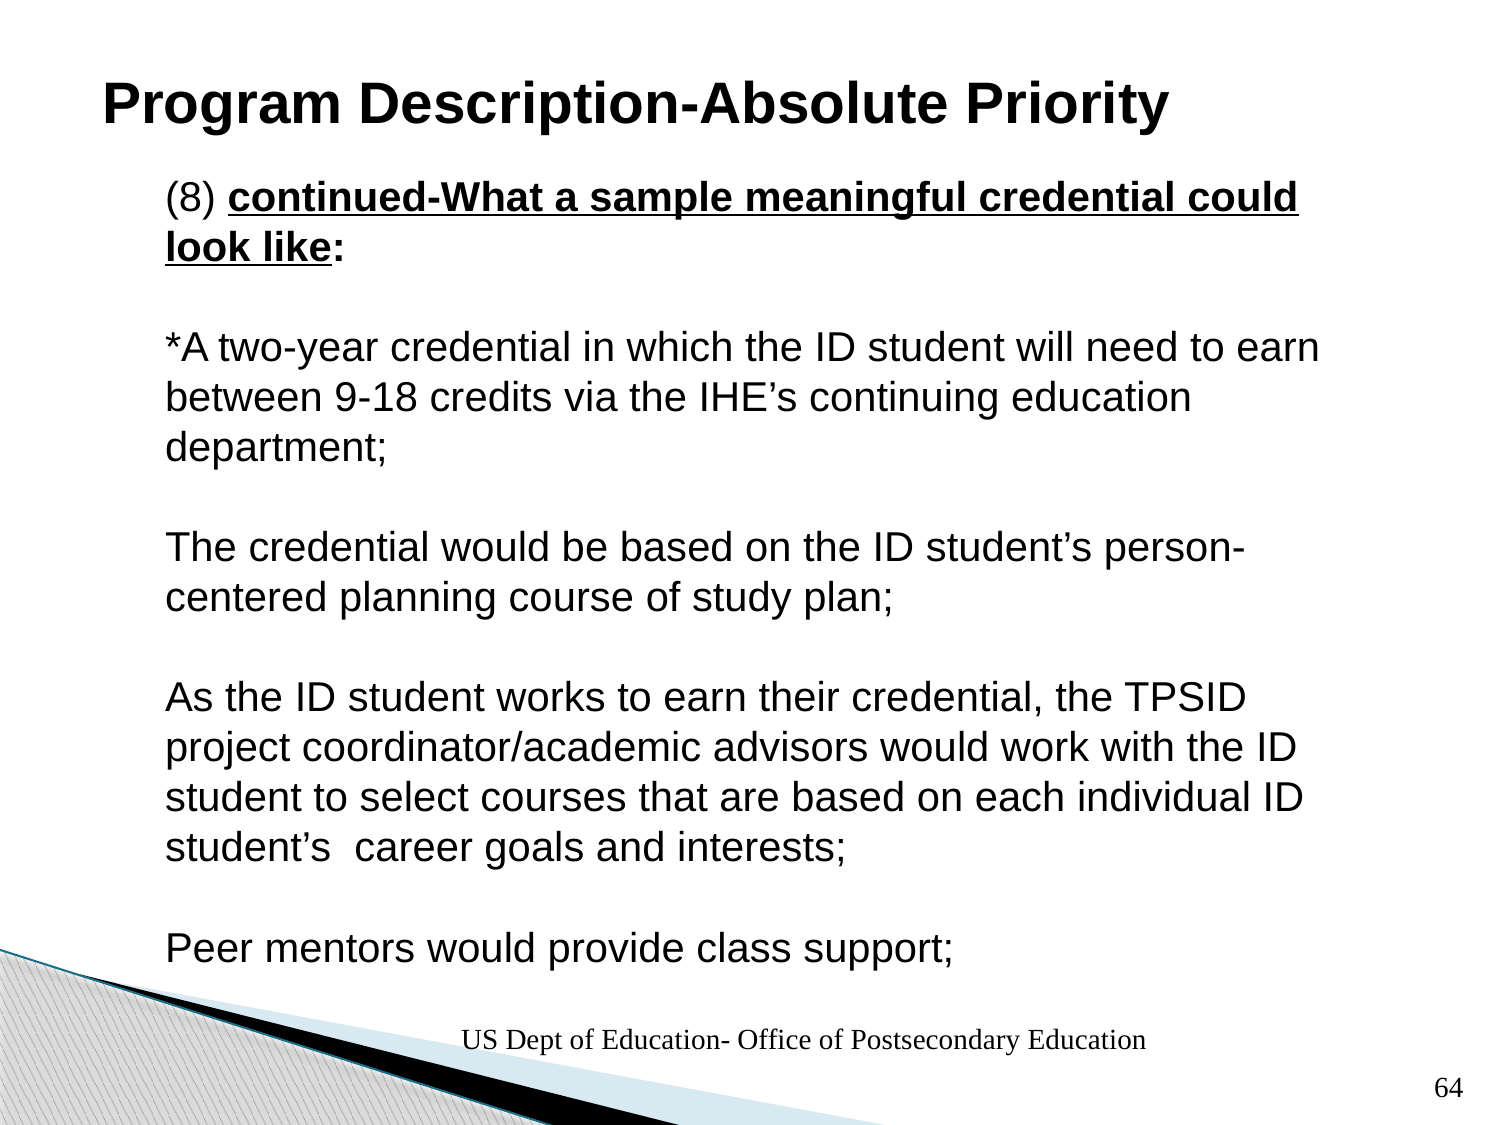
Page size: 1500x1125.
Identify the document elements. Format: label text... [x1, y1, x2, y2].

slide_number 64 [1418, 1051, 1479, 1112]
footer US Dept of Education- Office of Postsecondary Education [387, 1025, 1163, 1063]
list (8) continued-What a sample meaningful credential could look like: *A two-year credential in which the ID student will need to earn between 9-18 credits via the IHE’s continuing education department; The credential would be based on the ID student’s person-centered planning course of study plan; As the ID student works to earn their credential, the TPSID project coordinator/academic advisors would work with the ID student to select courses that are based on each individual ID student’s career goals and interests; Peer mentors would provide class support; [150, 112, 1375, 938]
title Program Description-Absolute Priority [87, 37, 1350, 164]
